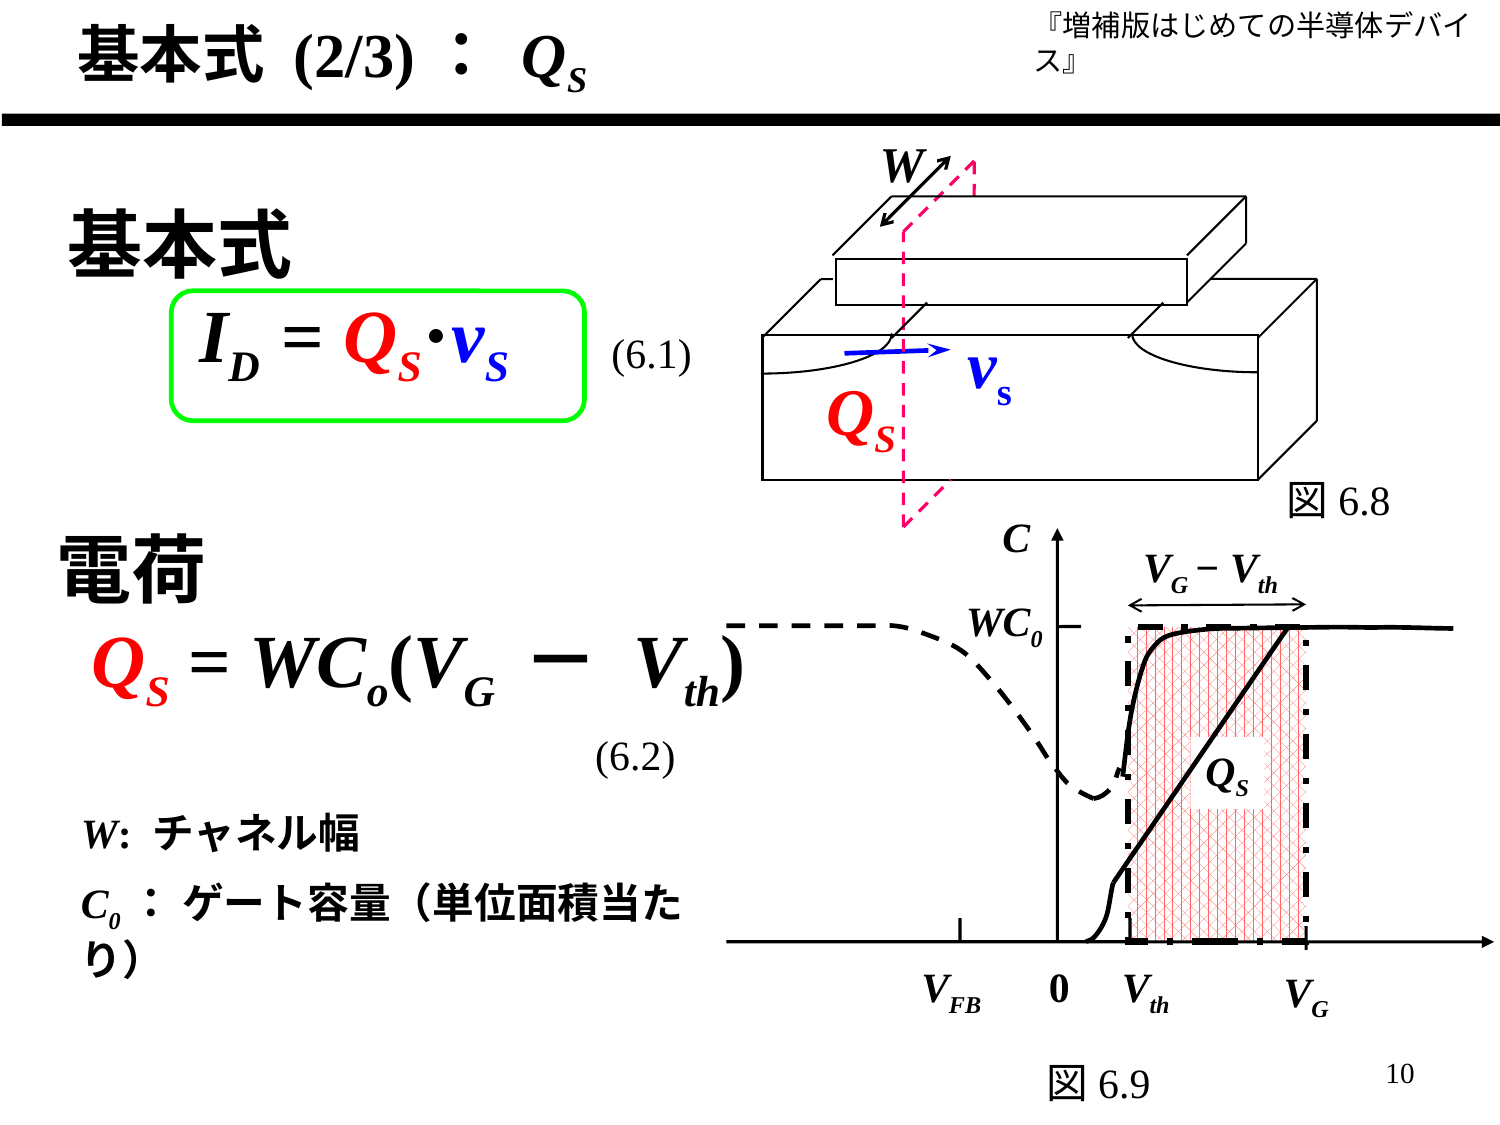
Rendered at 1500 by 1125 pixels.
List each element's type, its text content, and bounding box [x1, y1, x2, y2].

text_box 図6.8 [1323, 466, 1406, 501]
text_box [726, 503, 1495, 1024]
text_box (6.1) [596, 319, 707, 385]
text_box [761, 125, 1318, 501]
text_box [171, 290, 585, 421]
text_box 図6.9 [1031, 1049, 1166, 1114]
title 基本式 (2/3)： QS [62, 19, 1438, 96]
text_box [40, 514, 721, 941]
text_box 基本式 ID = QS⋅vS [53, 190, 632, 398]
